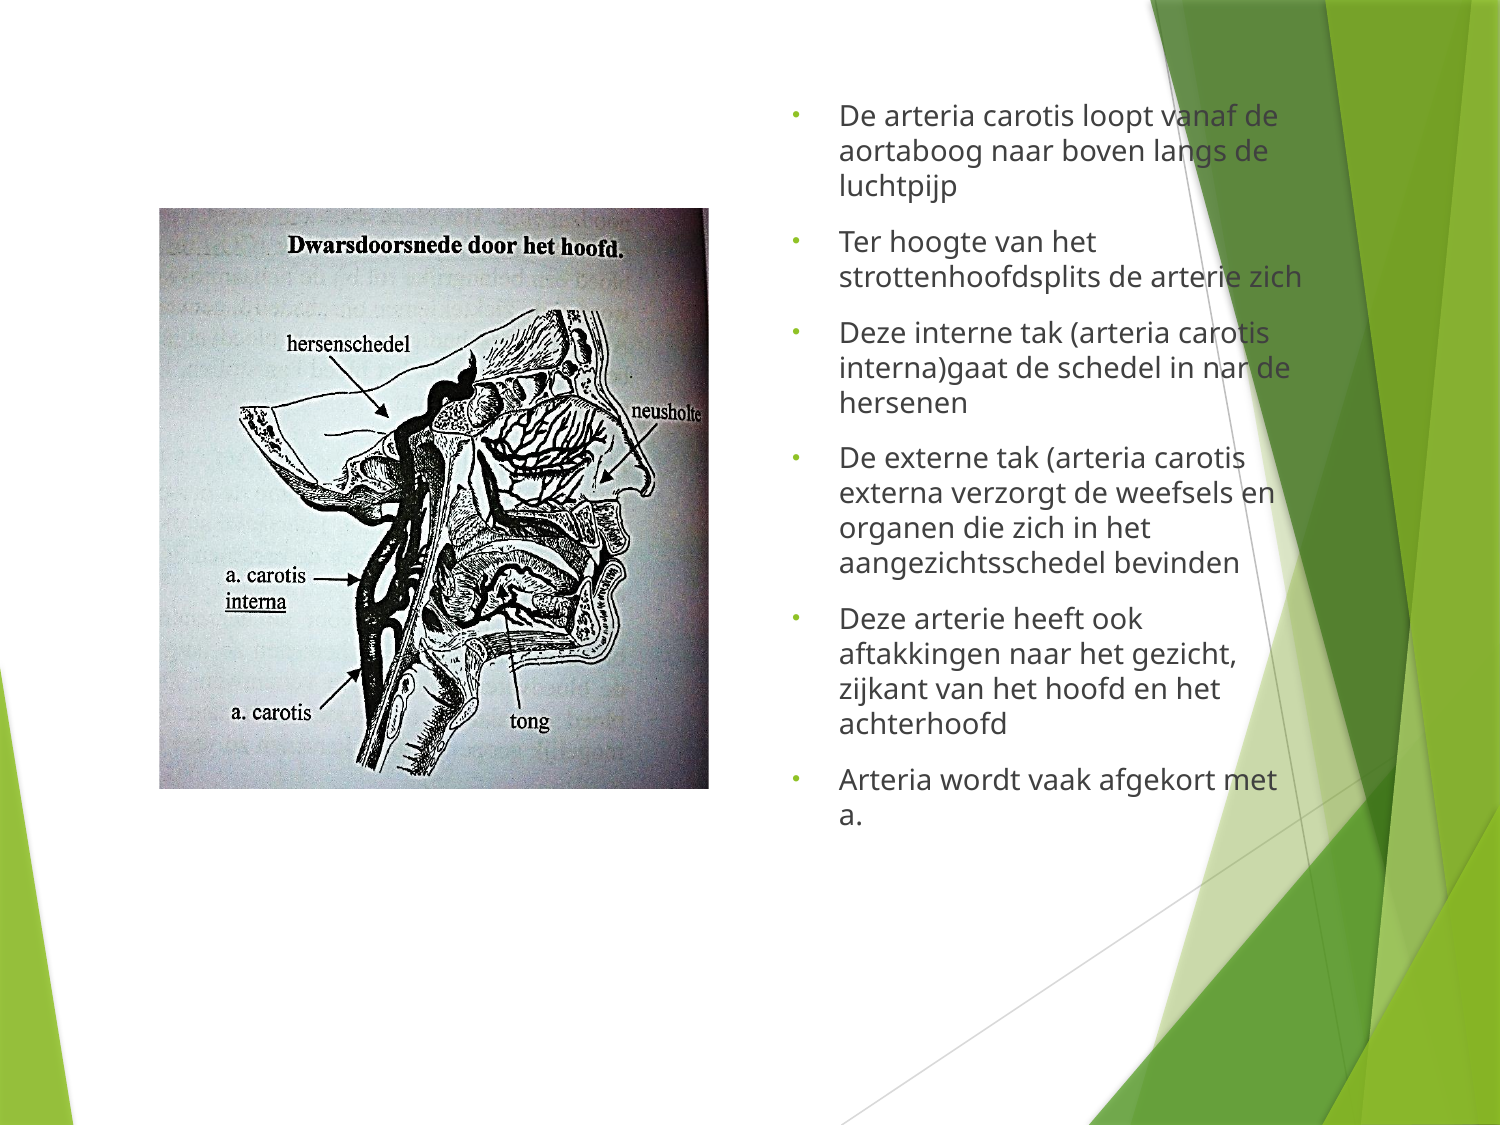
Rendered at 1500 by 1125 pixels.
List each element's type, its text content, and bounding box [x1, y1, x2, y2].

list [158, 207, 710, 789]
list De arteria carotis loopt vanaf de aortaboog naar boven langs de luchtpijp Ter hoogte van het strottenhoofdsplits de arterie zich Deze interne tak (arteria carotis interna)gaat de schedel in nar de hersenen De externe tak (arteria carotis externa verzorgt de weefsels en organen die zich in het aangezichtsschedel bevinden Deze arterie heeft ook aftakkingen naar het gezicht, zijkant van het hoofd en het achterhoofd Arteria wordt vaak afgekort met a. [776, 90, 1319, 988]
